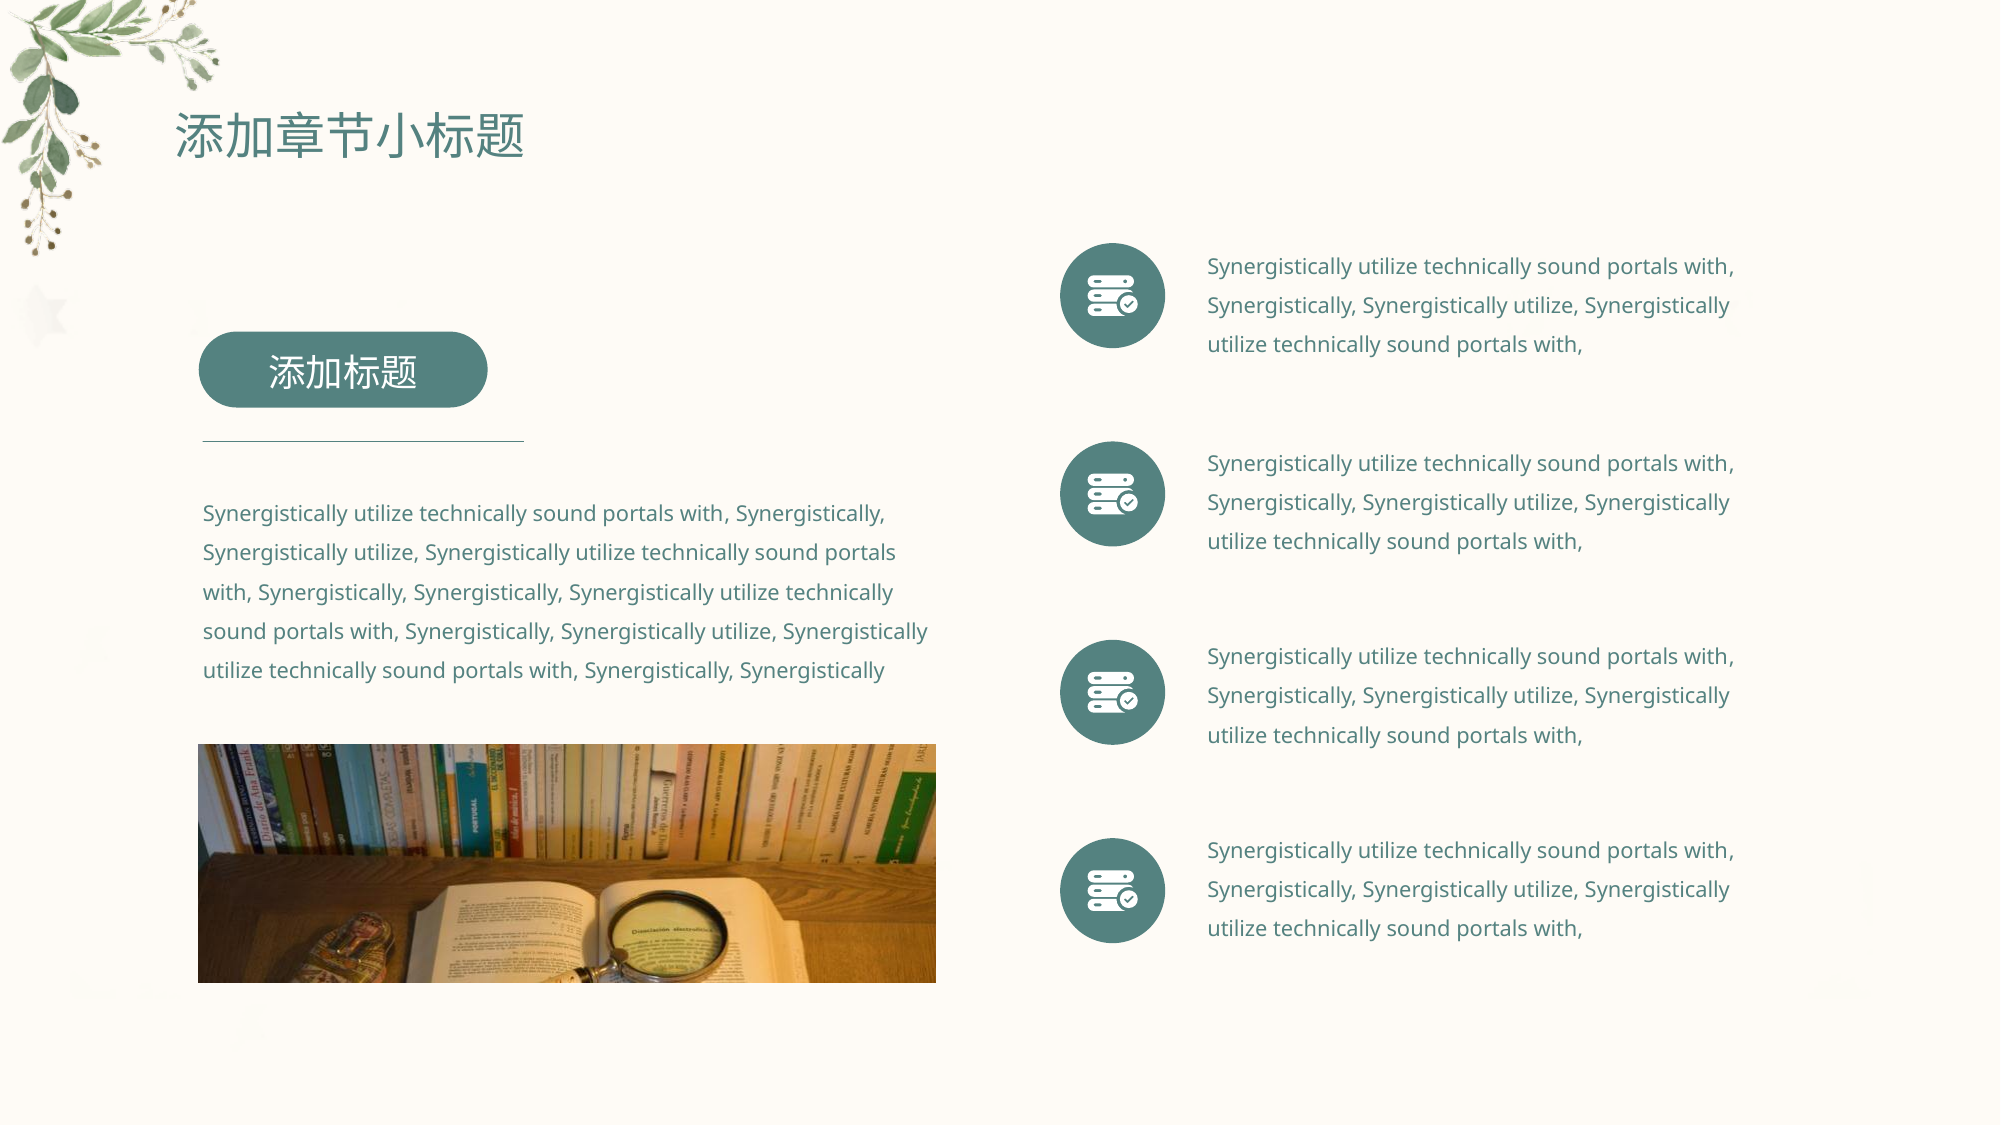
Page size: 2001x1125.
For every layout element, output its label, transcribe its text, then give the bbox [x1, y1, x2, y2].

text_box Synergistically utilize technically sound portals with, Synergistically, Synergistically utilize, Synergistically utilize technically sound portals with, [1207, 436, 1766, 555]
text_box Synergistically utilize technically sound portals with, Synergistically, Synergistically utilize, Synergistically utilize technically sound portals with, [1207, 823, 1766, 942]
text_box [1058, 637, 1168, 747]
text_box 添加标题 [229, 341, 458, 402]
text_box [1085, 471, 1140, 517]
picture [0, 0, 2001, 1125]
text_box Synergistically utilize technically sound portals with, Synergistically, Synergistically utilize, Synergistically utilize technically sound portals with, Synergistically, Synergistically, Synergistically utilize technically sound portals with, Synergistically, Synergistically utilize, Synergistically utilize technically sound portals with, Synergistically, Synergistically [202, 486, 940, 684]
text_box [1085, 273, 1140, 319]
text_box [1058, 836, 1168, 946]
text_box [1058, 439, 1168, 549]
text_box [196, 329, 490, 410]
text_box 添加章节小标题 [257, 96, 592, 172]
text_box [1085, 669, 1140, 715]
text_box Synergistically utilize technically sound portals with, Synergistically, Synergistically utilize, Synergistically utilize technically sound portals with, [1207, 239, 1766, 358]
text_box [1058, 241, 1168, 351]
text_box Synergistically utilize technically sound portals with, Synergistically, Synergistically utilize, Synergistically utilize technically sound portals with, [1207, 629, 1766, 748]
text_box [1085, 868, 1140, 914]
